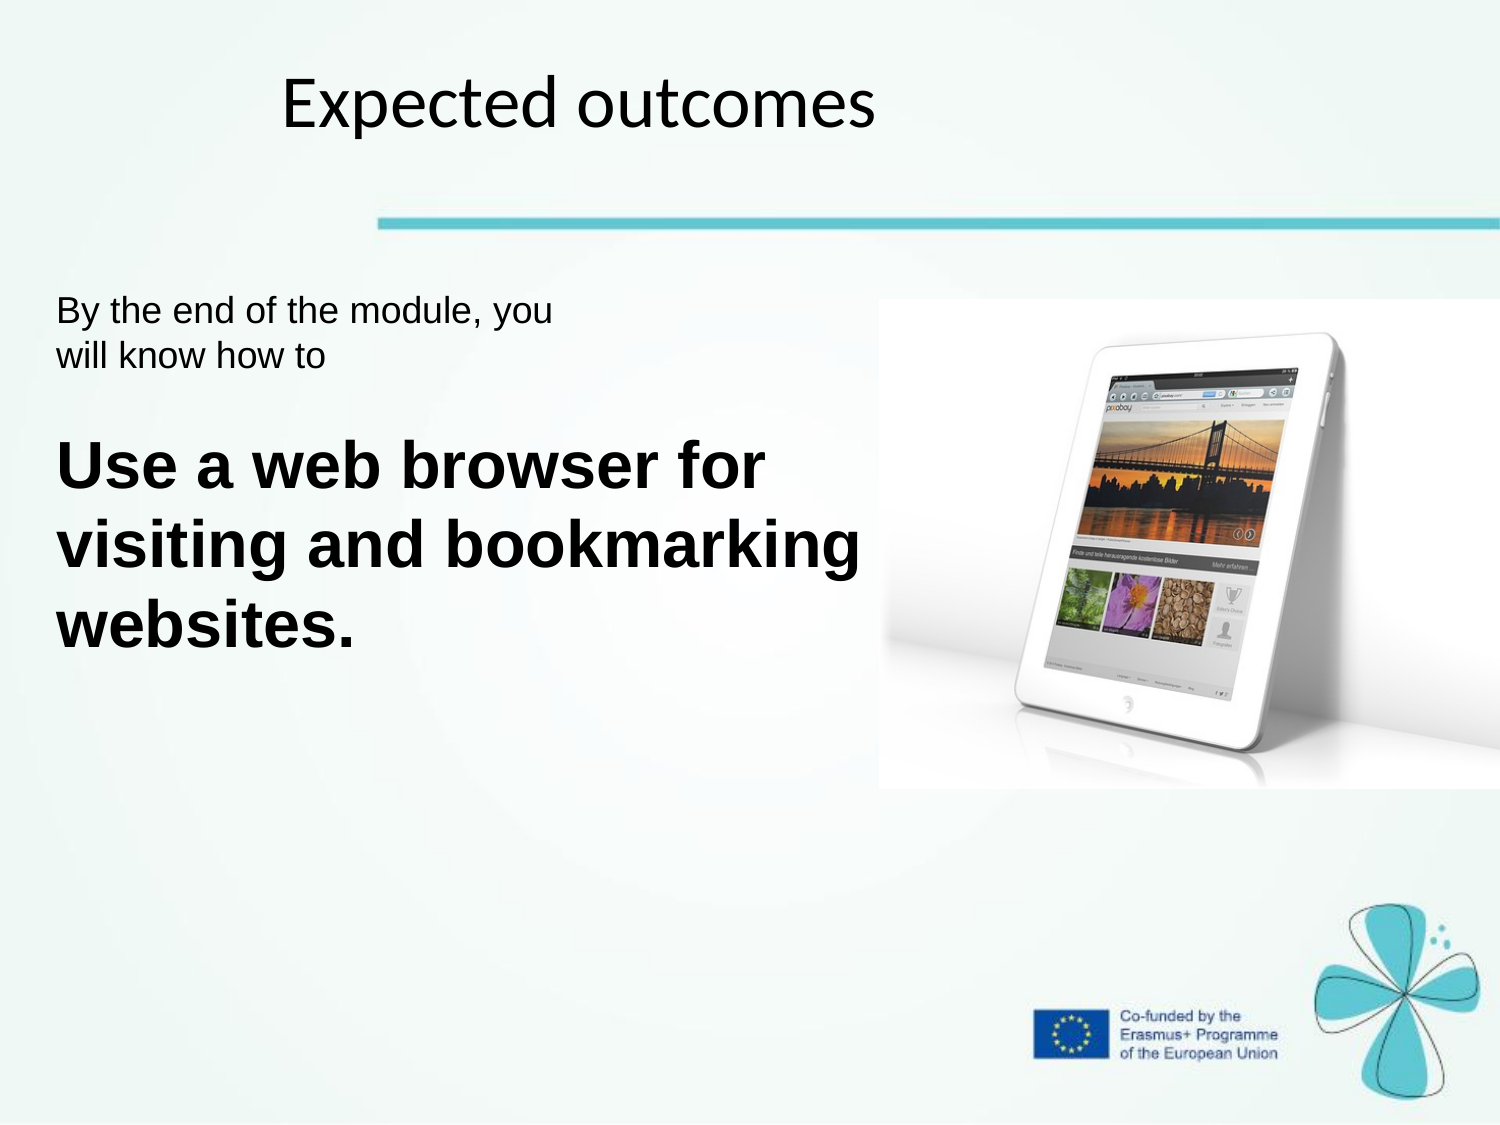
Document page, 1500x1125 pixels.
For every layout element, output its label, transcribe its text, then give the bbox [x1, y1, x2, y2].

text_box Expected outcomes [266, 45, 1500, 150]
picture [0, 0, 1500, 1125]
text_box By the end of the module, you will know how to Use a web browser for visiting and bookmarking websites. [41, 278, 1481, 1044]
